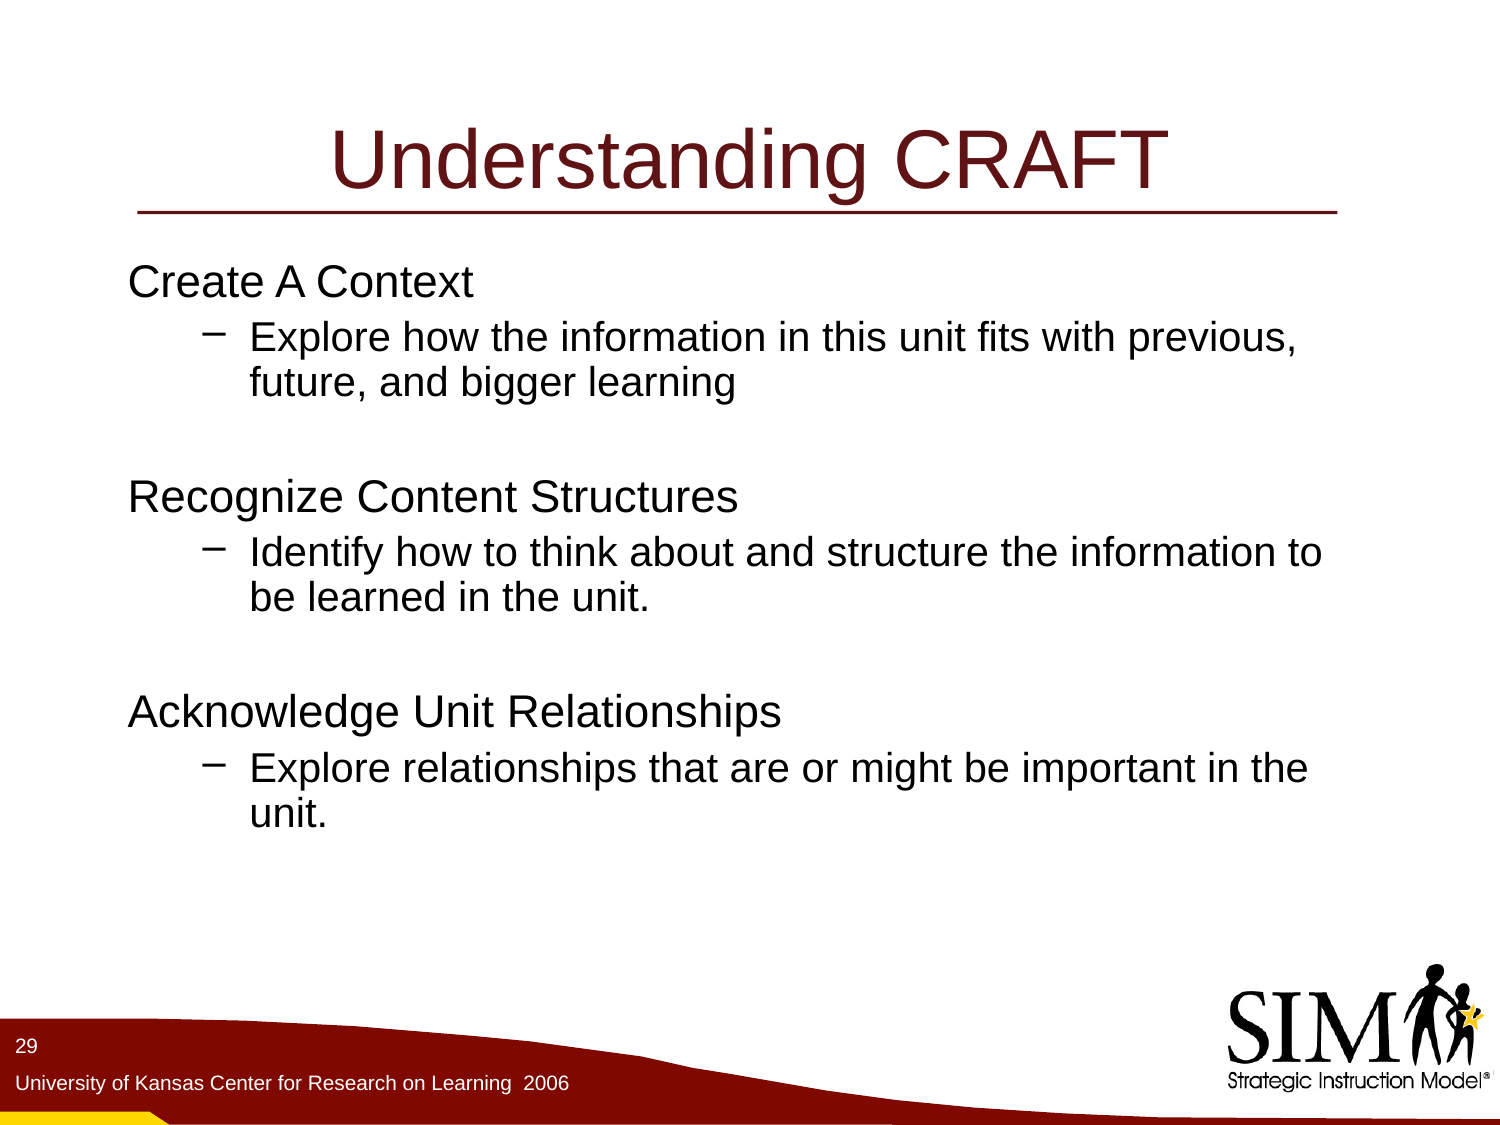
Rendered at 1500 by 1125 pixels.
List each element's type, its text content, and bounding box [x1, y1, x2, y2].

list Create A Context Explore how the information in this unit fits with previous, future, and bigger learning Recognize Content Structures Identify how to think about and structure the information to be learned in the unit. Acknowledge Unit Relationships Explore relationships that are or might be important in the unit. [112, 249, 1388, 901]
footer University of Kansas Center for Research on Learning 2006 [0, 1062, 626, 1101]
slide_number 29 [0, 1024, 313, 1062]
picture [1222, 949, 1500, 1108]
title Understanding CRAFT [112, 74, 1388, 213]
